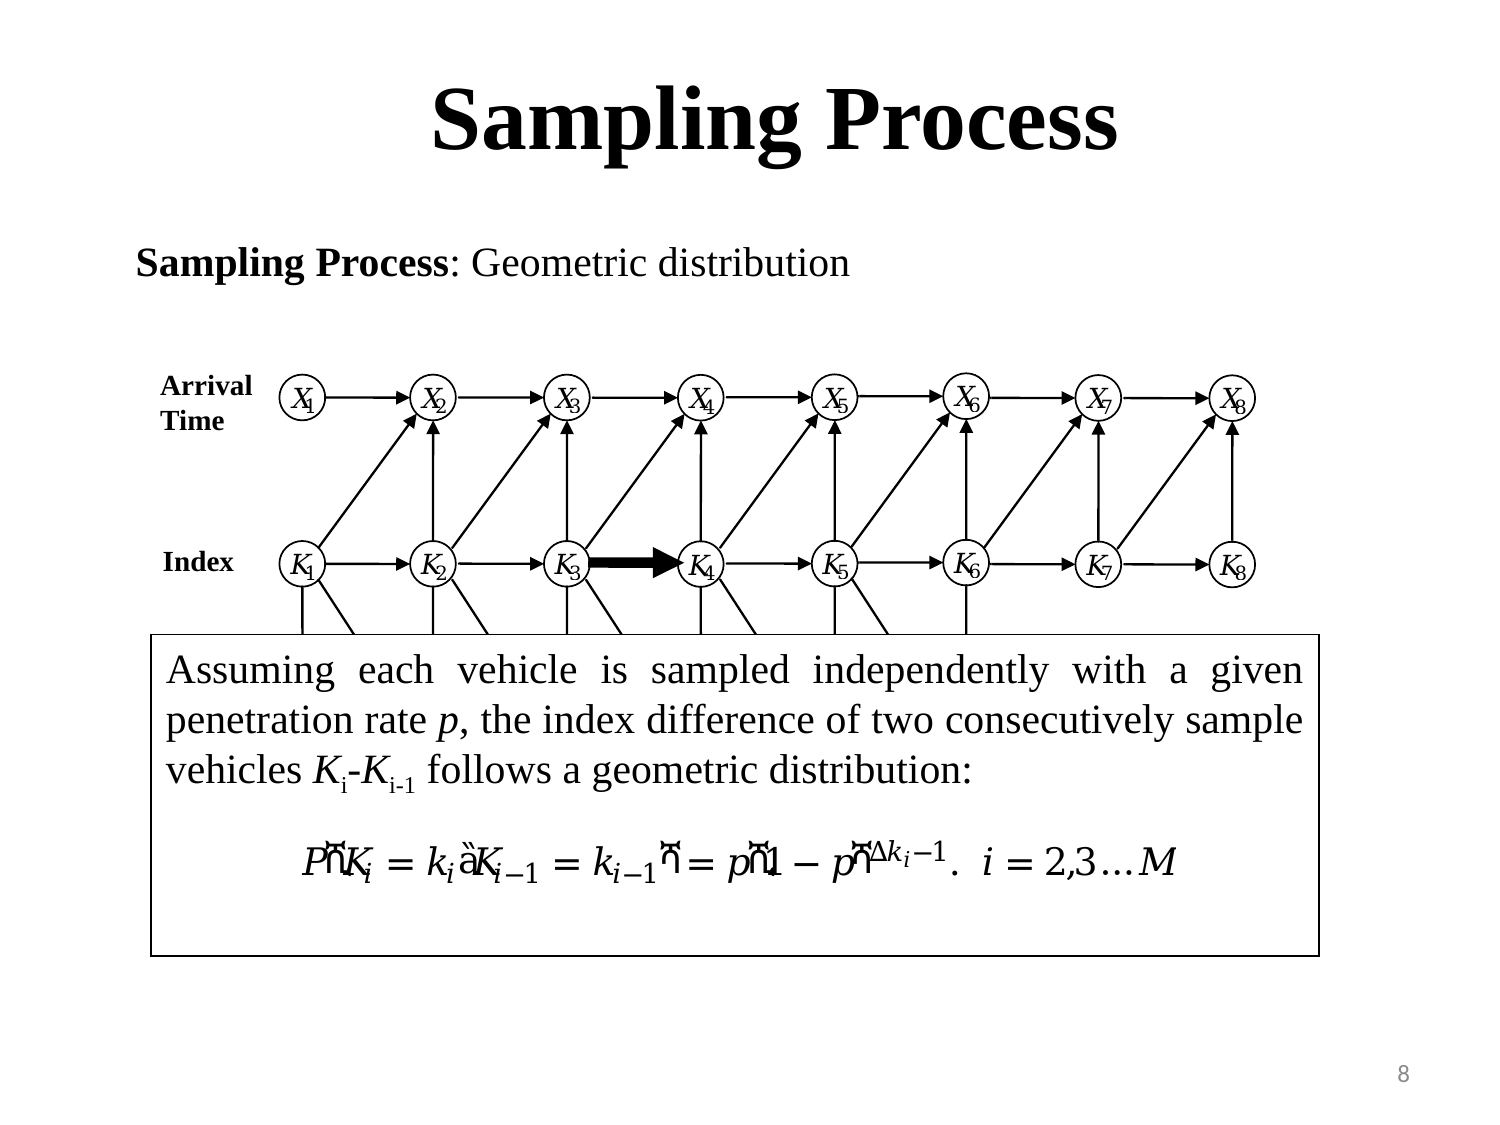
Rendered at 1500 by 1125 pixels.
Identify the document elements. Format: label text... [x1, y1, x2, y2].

title Sampling Process [76, 19, 1474, 207]
picture [259, 367, 1268, 634]
text_box Sampling Process: Geometric distribution [120, 227, 990, 293]
text_box Index [147, 535, 253, 585]
text_box Arrival Time [145, 358, 307, 444]
slide_number 8 [1074, 1042, 1425, 1103]
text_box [150, 634, 1320, 953]
